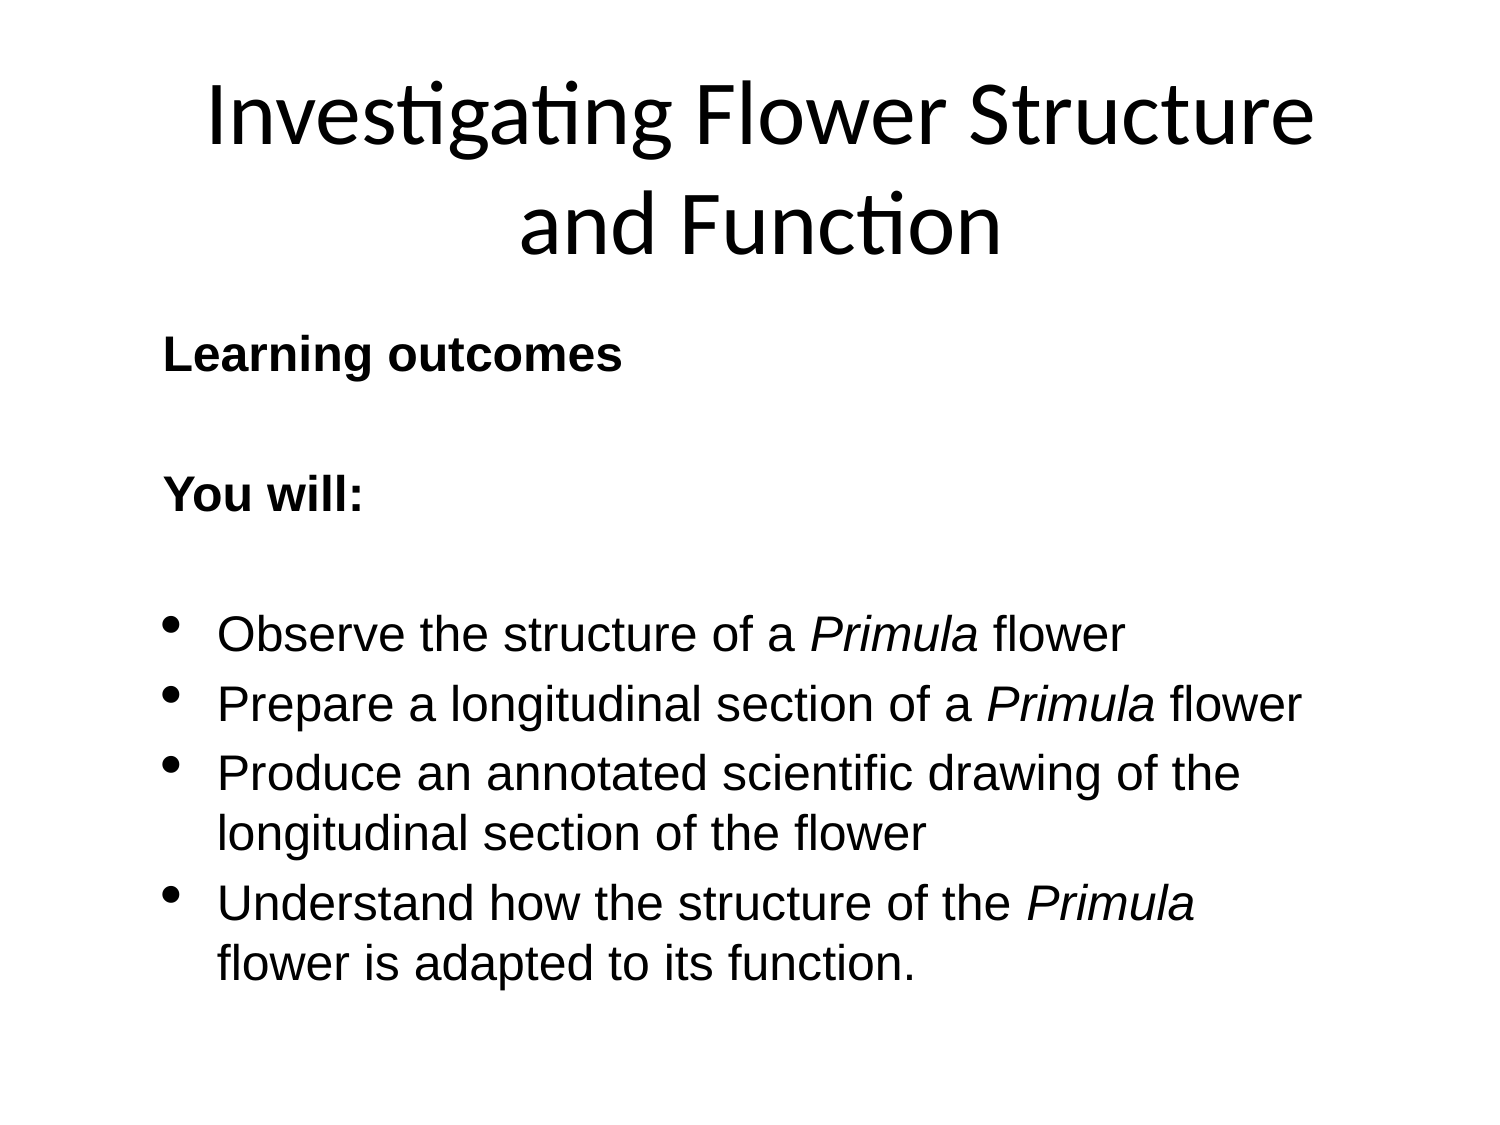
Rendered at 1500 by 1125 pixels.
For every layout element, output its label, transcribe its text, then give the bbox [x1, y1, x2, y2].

subtitle Learning outcomes You will: Observe the structure of a Primula flower Prepare a longitudinal section of a Primula flower Produce an annotated scientific drawing of the longitudinal section of the flower Understand how the structure of the Primula flower is adapted to its function. [147, 243, 1353, 1012]
title Investigating Flower Structure and Function [123, 42, 1399, 284]
